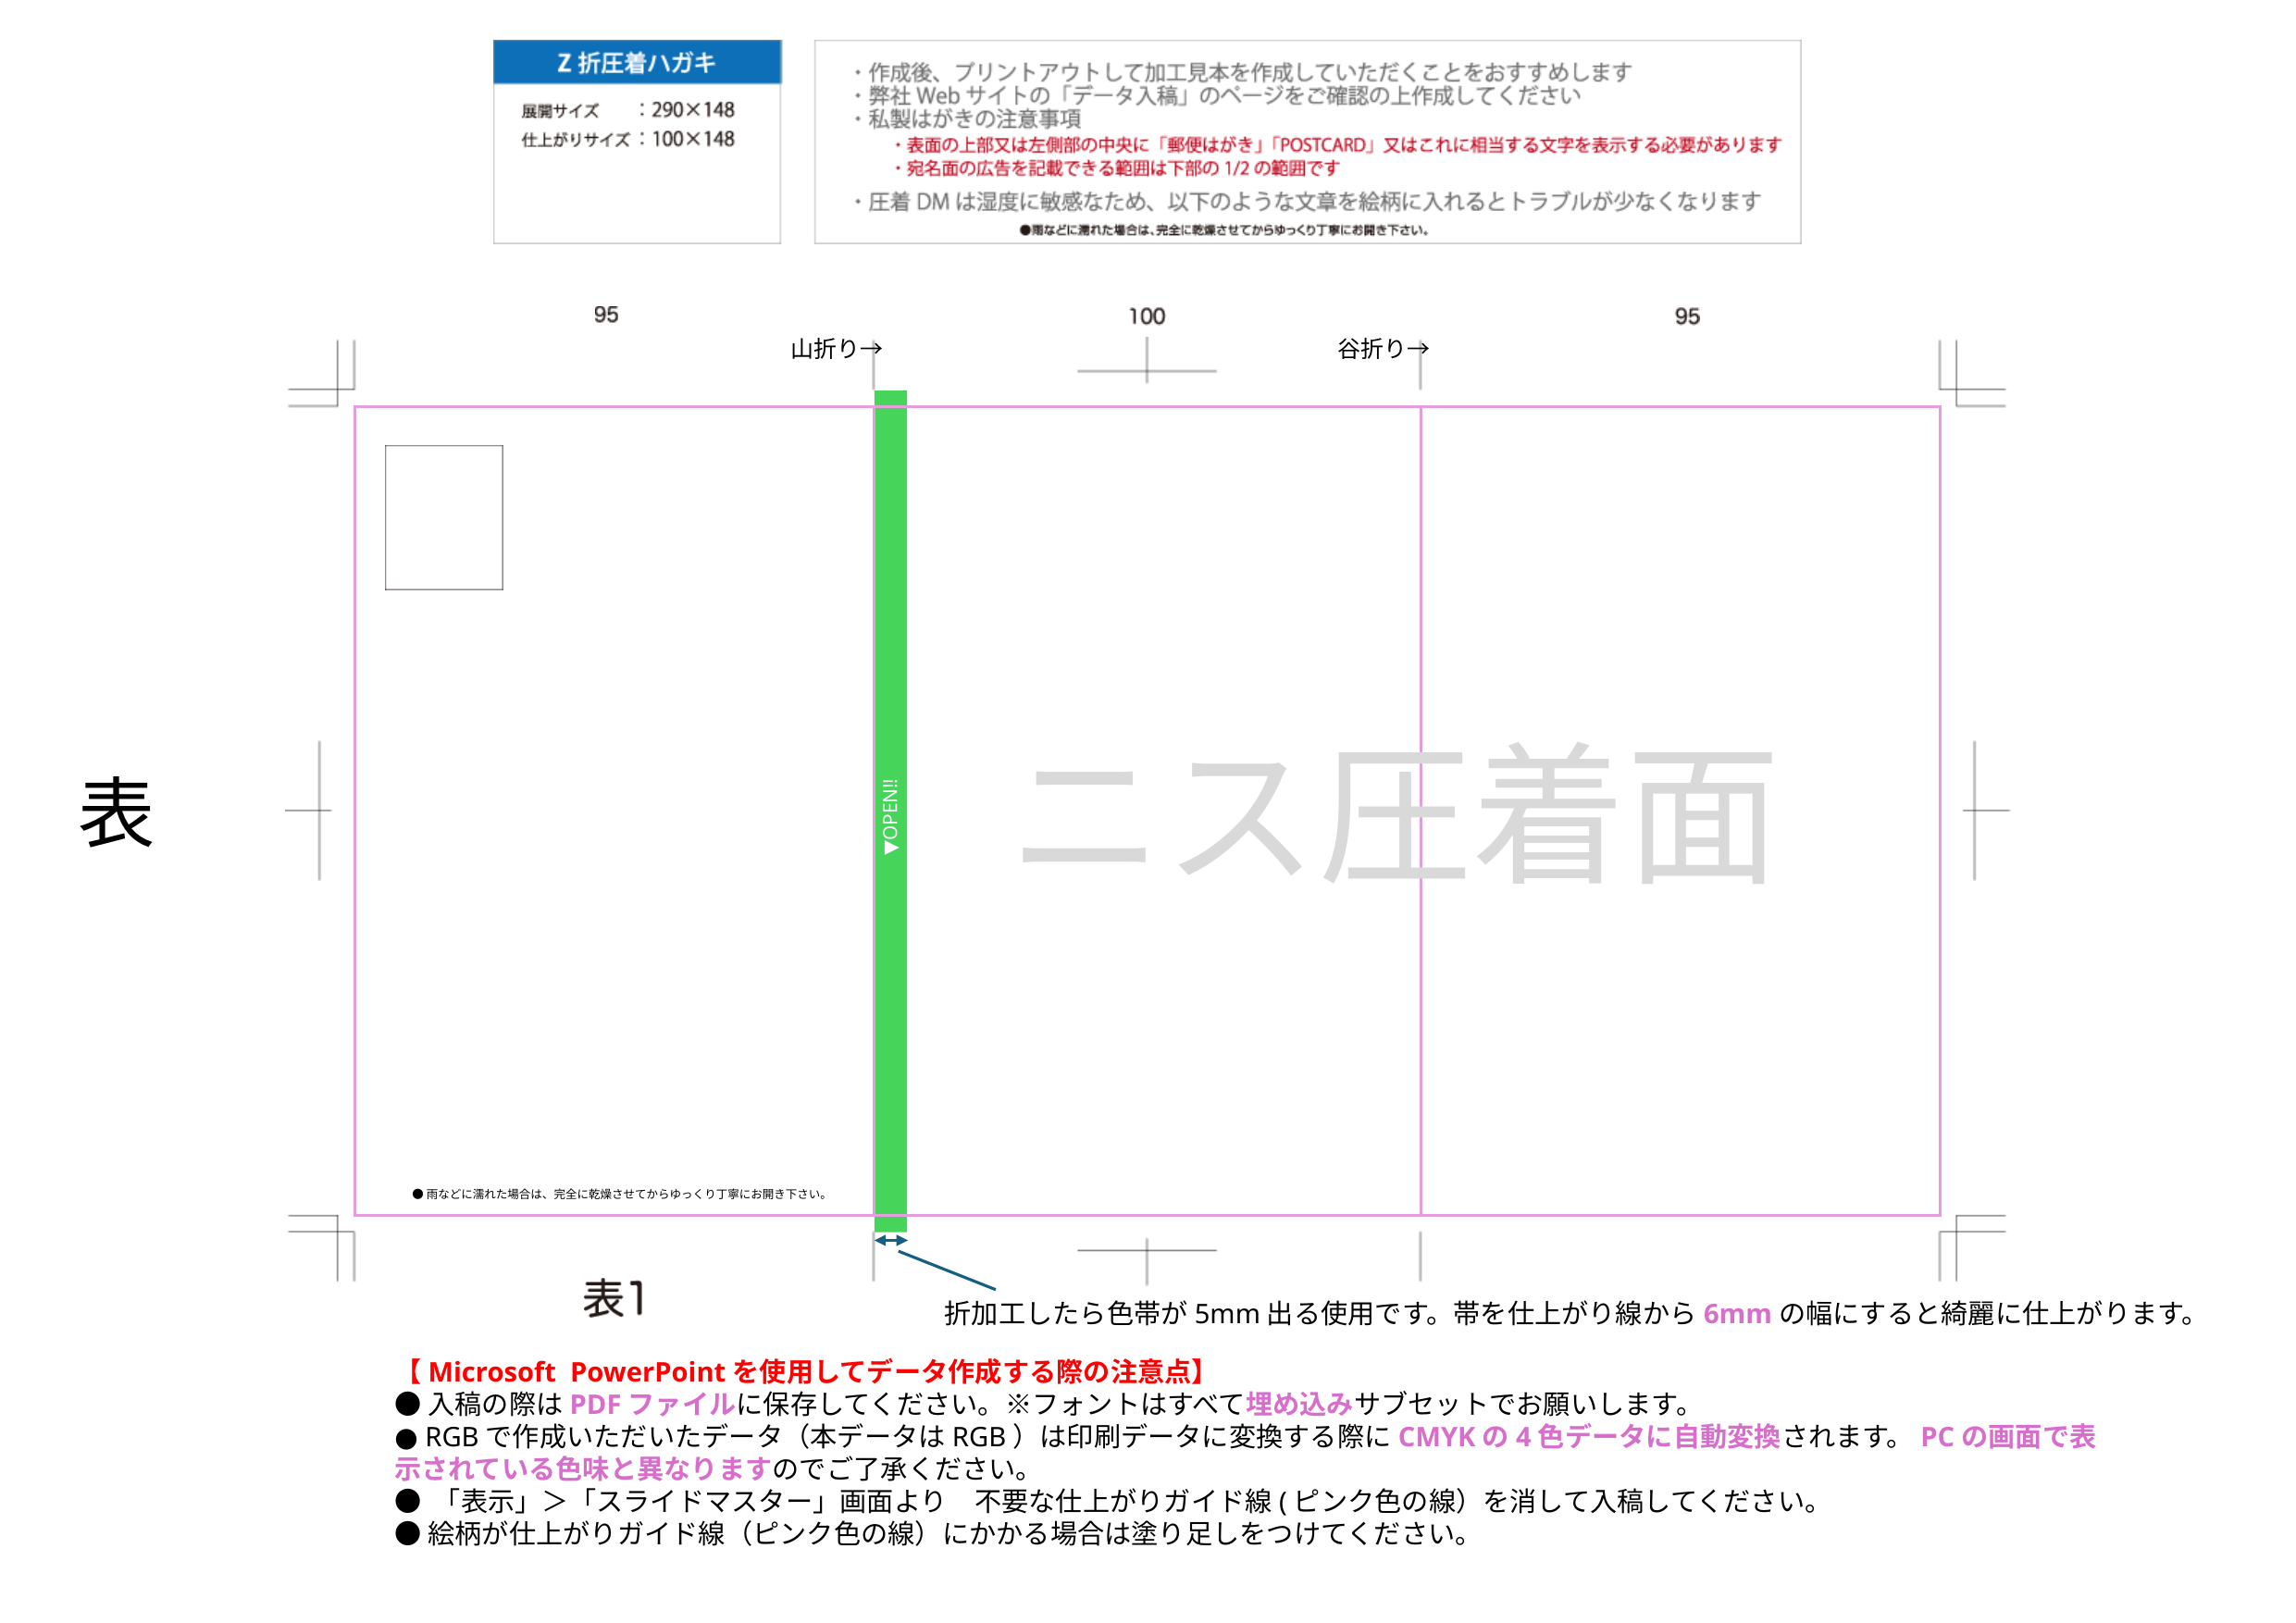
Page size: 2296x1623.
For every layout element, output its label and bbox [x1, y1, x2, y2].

picture [285, 337, 2011, 1318]
picture [493, 40, 1802, 244]
picture [595, 306, 1700, 326]
